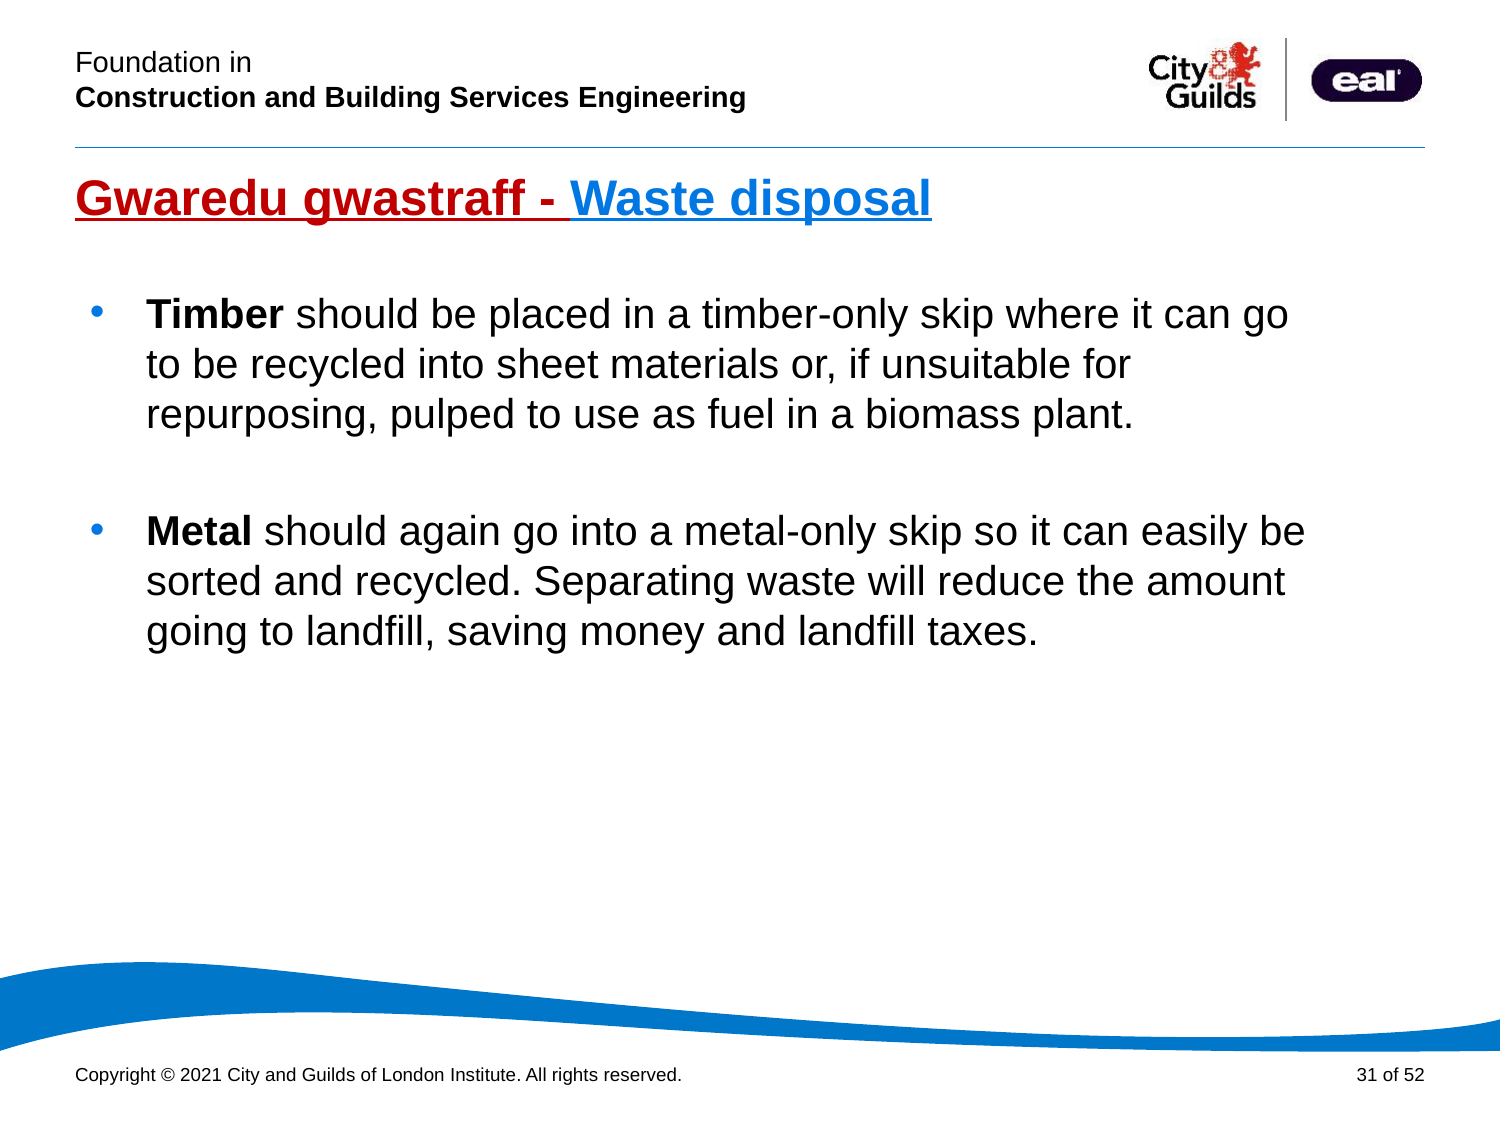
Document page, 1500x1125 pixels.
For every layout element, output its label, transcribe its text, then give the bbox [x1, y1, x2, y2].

picture [1149, 38, 1422, 121]
text_box Timber should be placed in a timber-only skip where it can go to be recycled into sheet materials or, if unsuitable for repurposing, pulped to use as fuel in a biomass plant. [75, 278, 1334, 444]
title Gwaredu gwastraff - Waste disposal [74, 165, 1426, 229]
text_box Metal should again go into a metal-only skip so it can easily be sorted and recycled. Separating waste will reduce the amount going to landfill, saving money and landfill taxes. [74, 496, 1386, 662]
